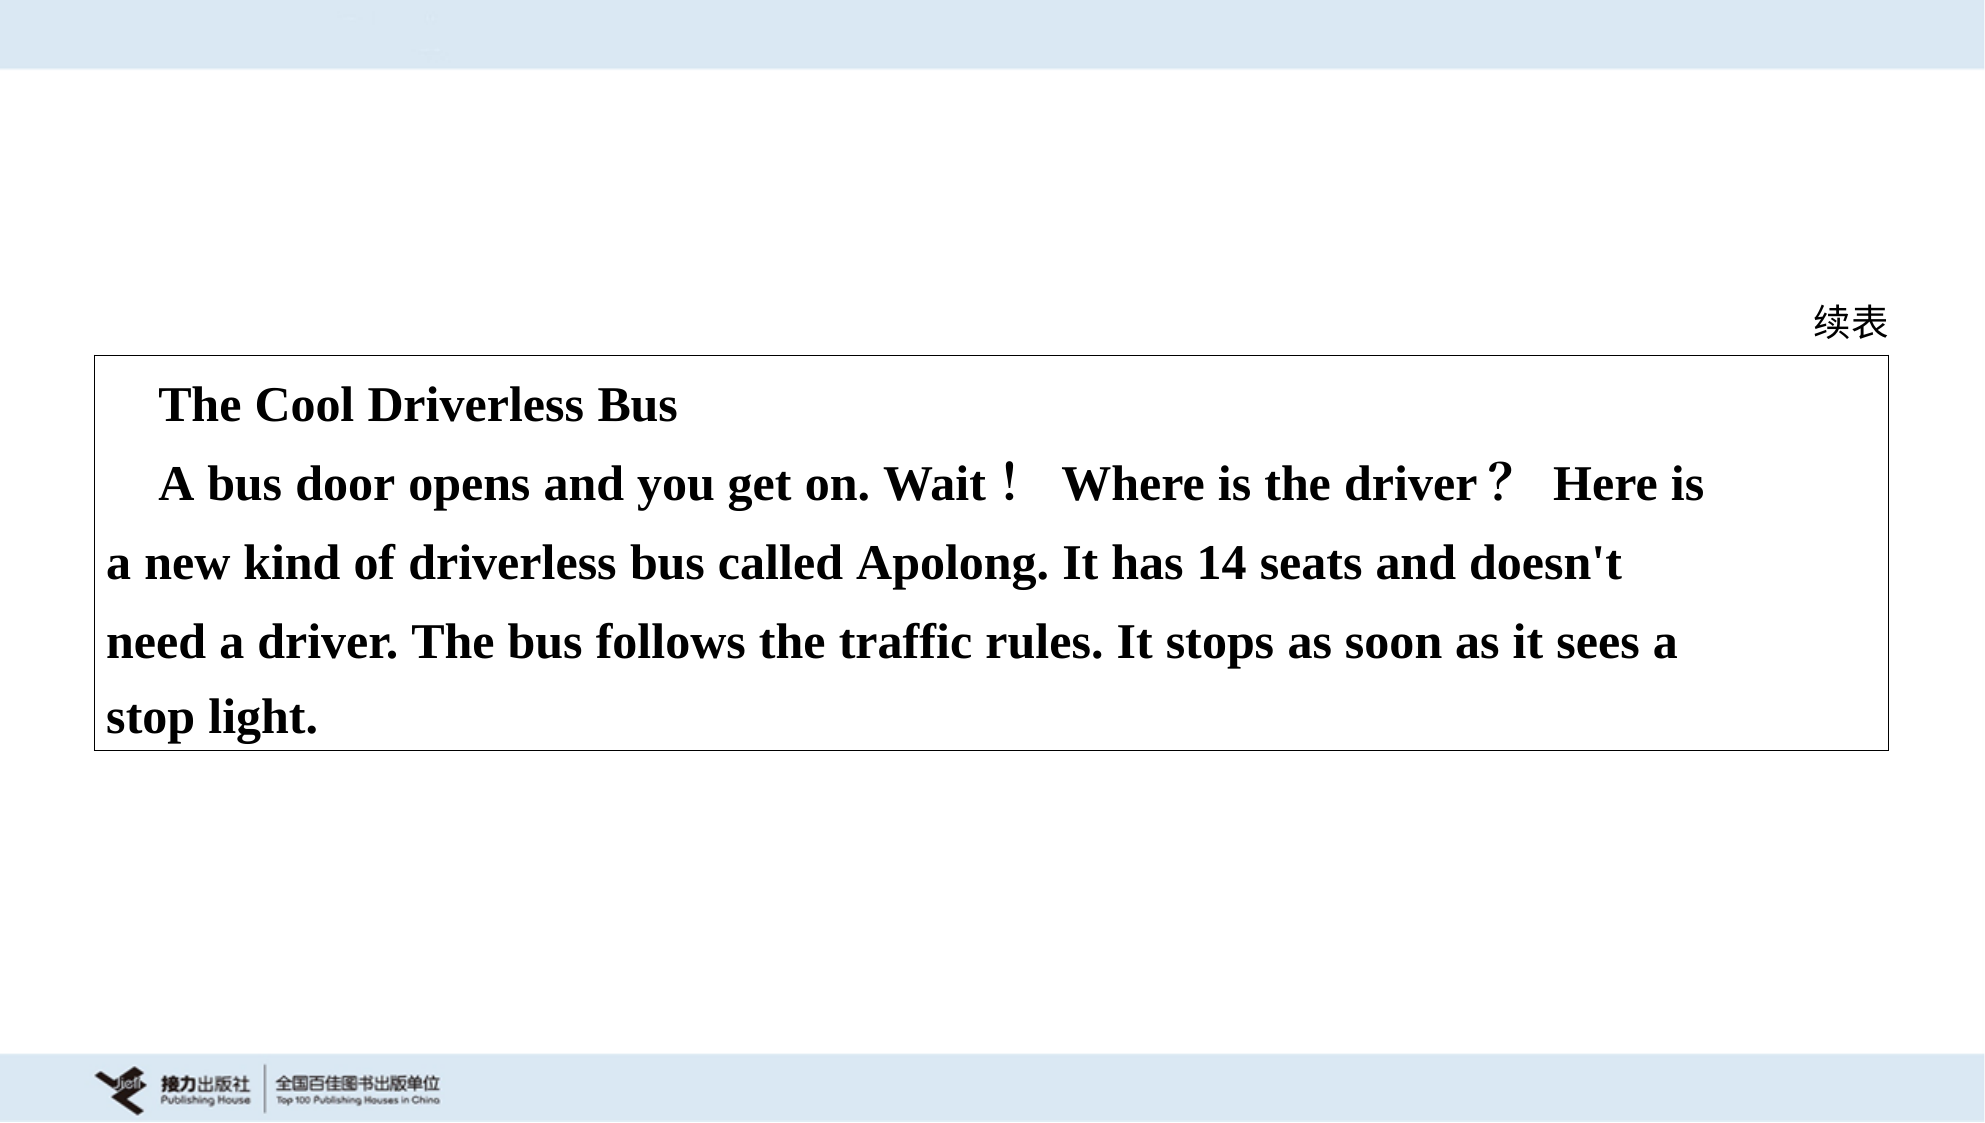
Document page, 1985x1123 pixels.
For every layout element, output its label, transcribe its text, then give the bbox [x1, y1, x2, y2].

picture [0, 0, 1985, 1122]
table_header The Cool Driverless Bus A bus door opens and you get on. Wait！Where is the driver？Here is a new kind of driverless bus called Apolong. It has 14 seats and doesn't need a driver. The bus follows the traffic rules. It stops as soon as it sees a stop light. [95, 356, 1888, 750]
text_box 续表 [1813, 251, 1889, 344]
